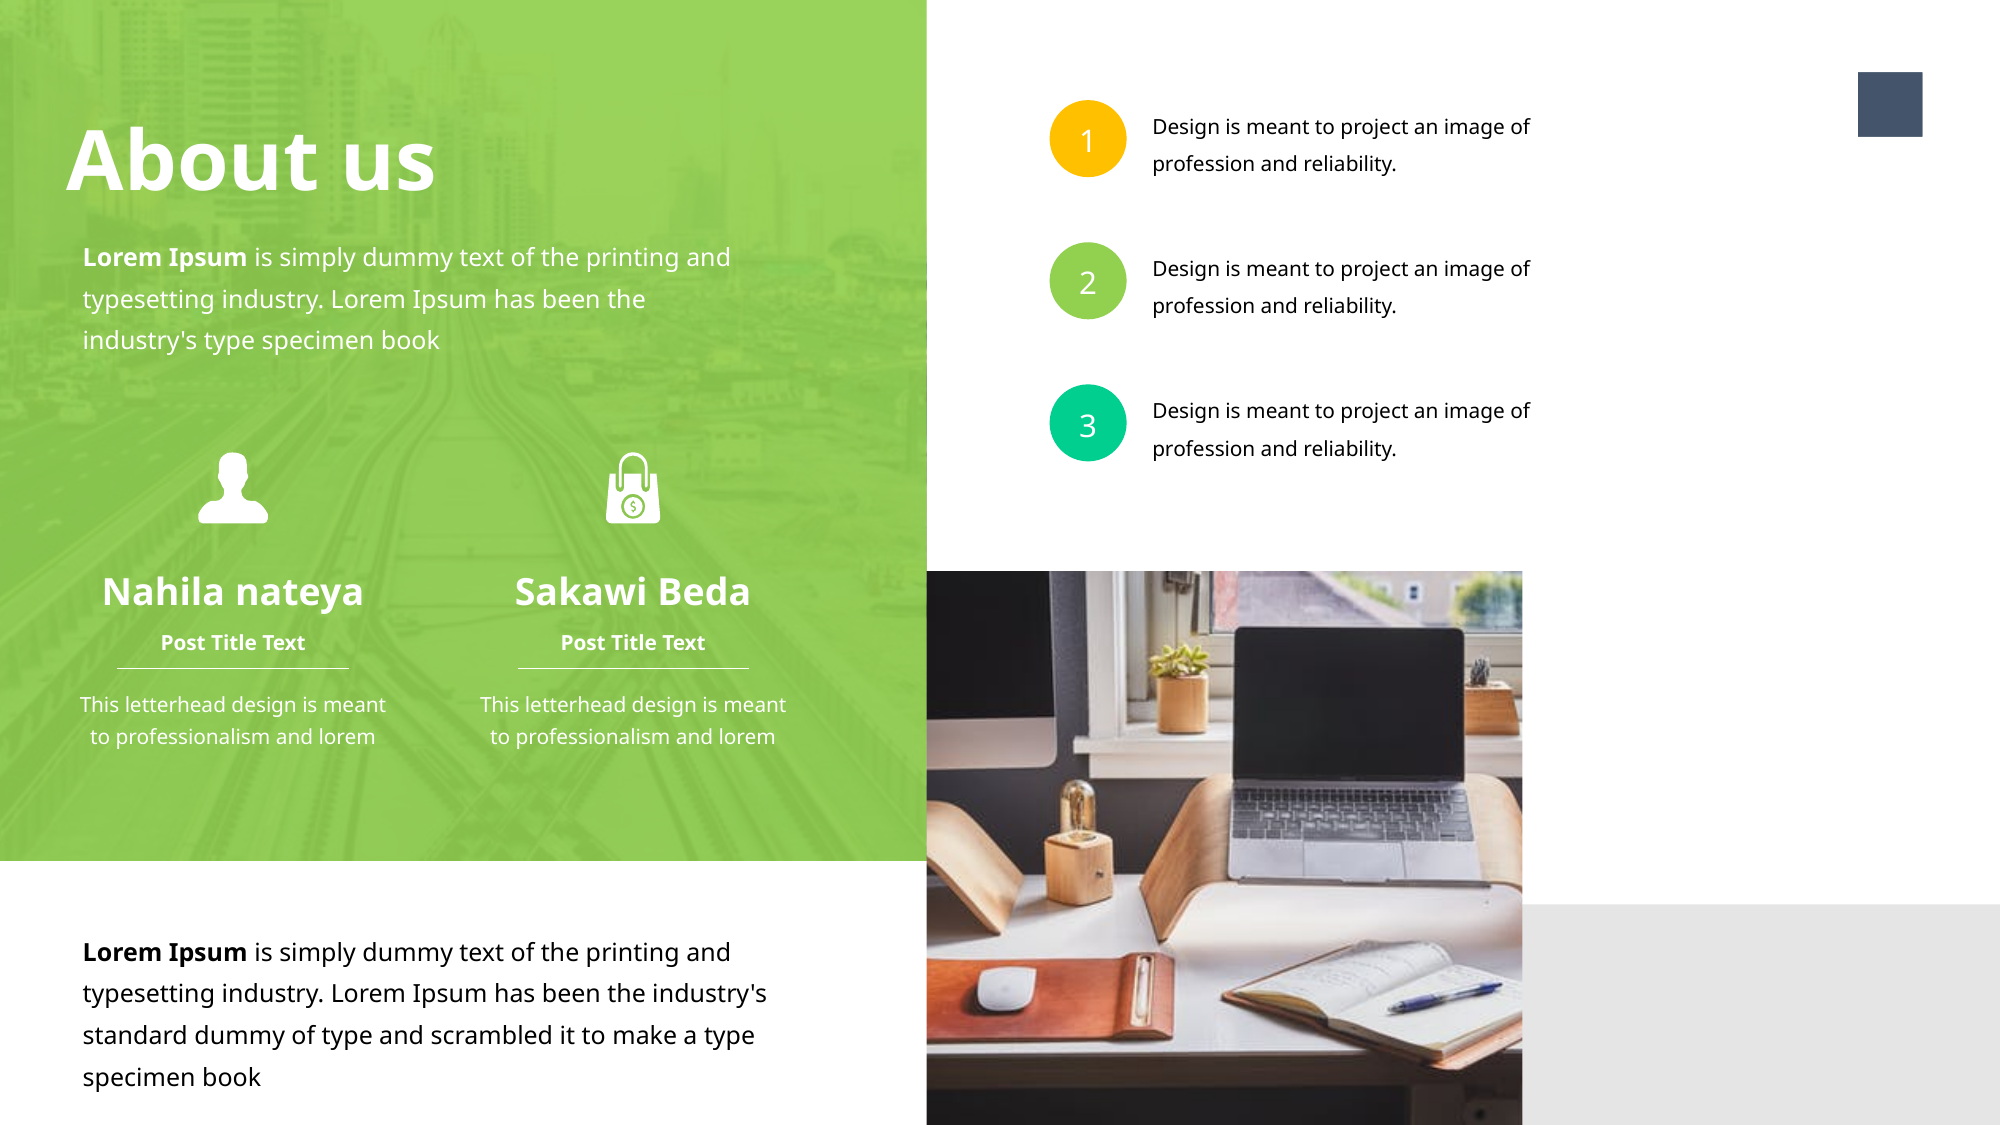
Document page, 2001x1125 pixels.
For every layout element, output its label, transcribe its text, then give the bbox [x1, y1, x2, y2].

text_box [1049, 384, 1550, 462]
picture [0, 0, 1523, 1125]
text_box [1049, 242, 1550, 320]
slide_number 3 [1854, 78, 1927, 130]
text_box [67, 452, 399, 749]
text_box [1857, 130, 1924, 138]
text_box Lorem Ipsum is simply dummy text of the printing and typesetting industry. Lorem Ipsum has been the industry's standard dummy of type and scrambled it to make a type specimen book [67, 916, 823, 1099]
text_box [468, 452, 799, 749]
text_box [1523, 904, 2000, 1125]
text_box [1049, 100, 1550, 178]
text_box [1857, 71, 1924, 78]
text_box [67, 100, 764, 359]
